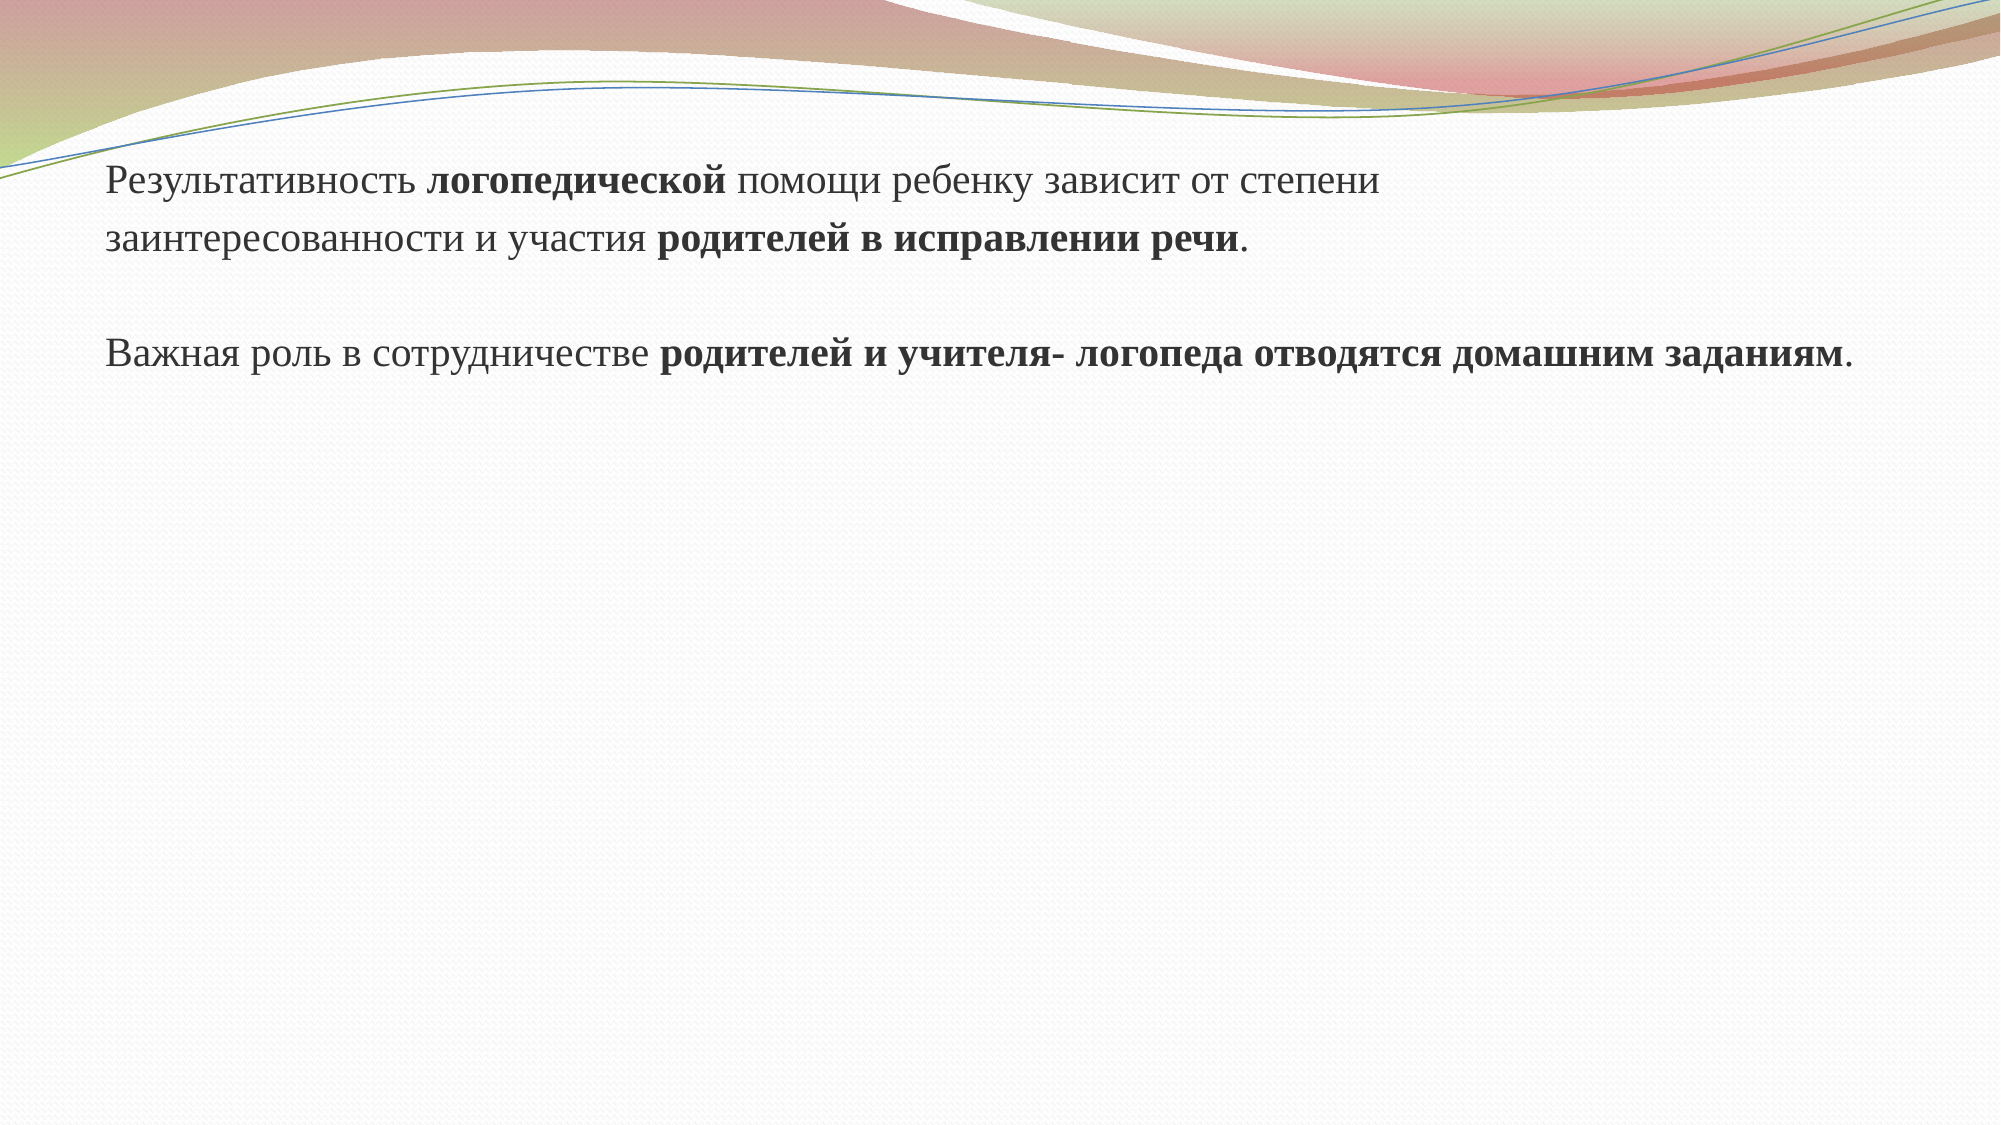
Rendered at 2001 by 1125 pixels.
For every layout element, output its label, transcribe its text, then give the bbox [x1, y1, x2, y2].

text_box Результативность логопедической помощи ребенку зависит от степени заинтересованности и участия родителей в исправлении речи. Важная роль в сотрудничестве родителей и учителя- логопеда отводятся домашним заданиям. [90, 137, 1945, 440]
